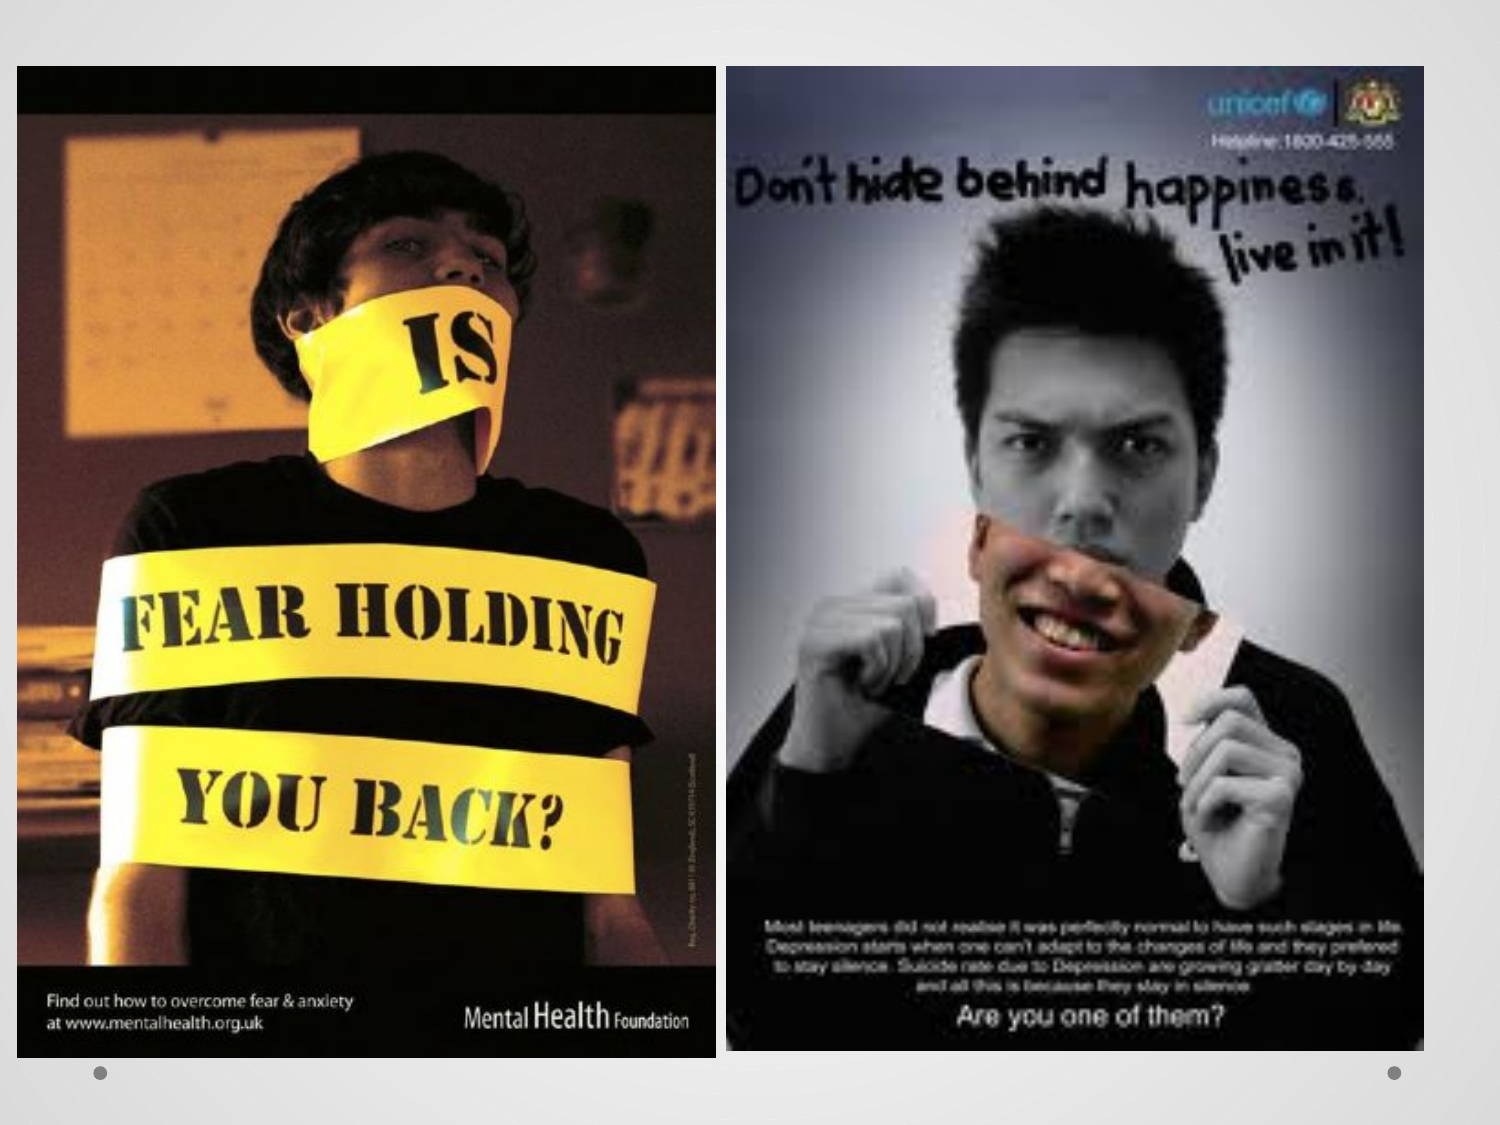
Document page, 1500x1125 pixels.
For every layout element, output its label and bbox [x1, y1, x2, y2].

list [726, 66, 1424, 1052]
list [17, 66, 716, 1058]
